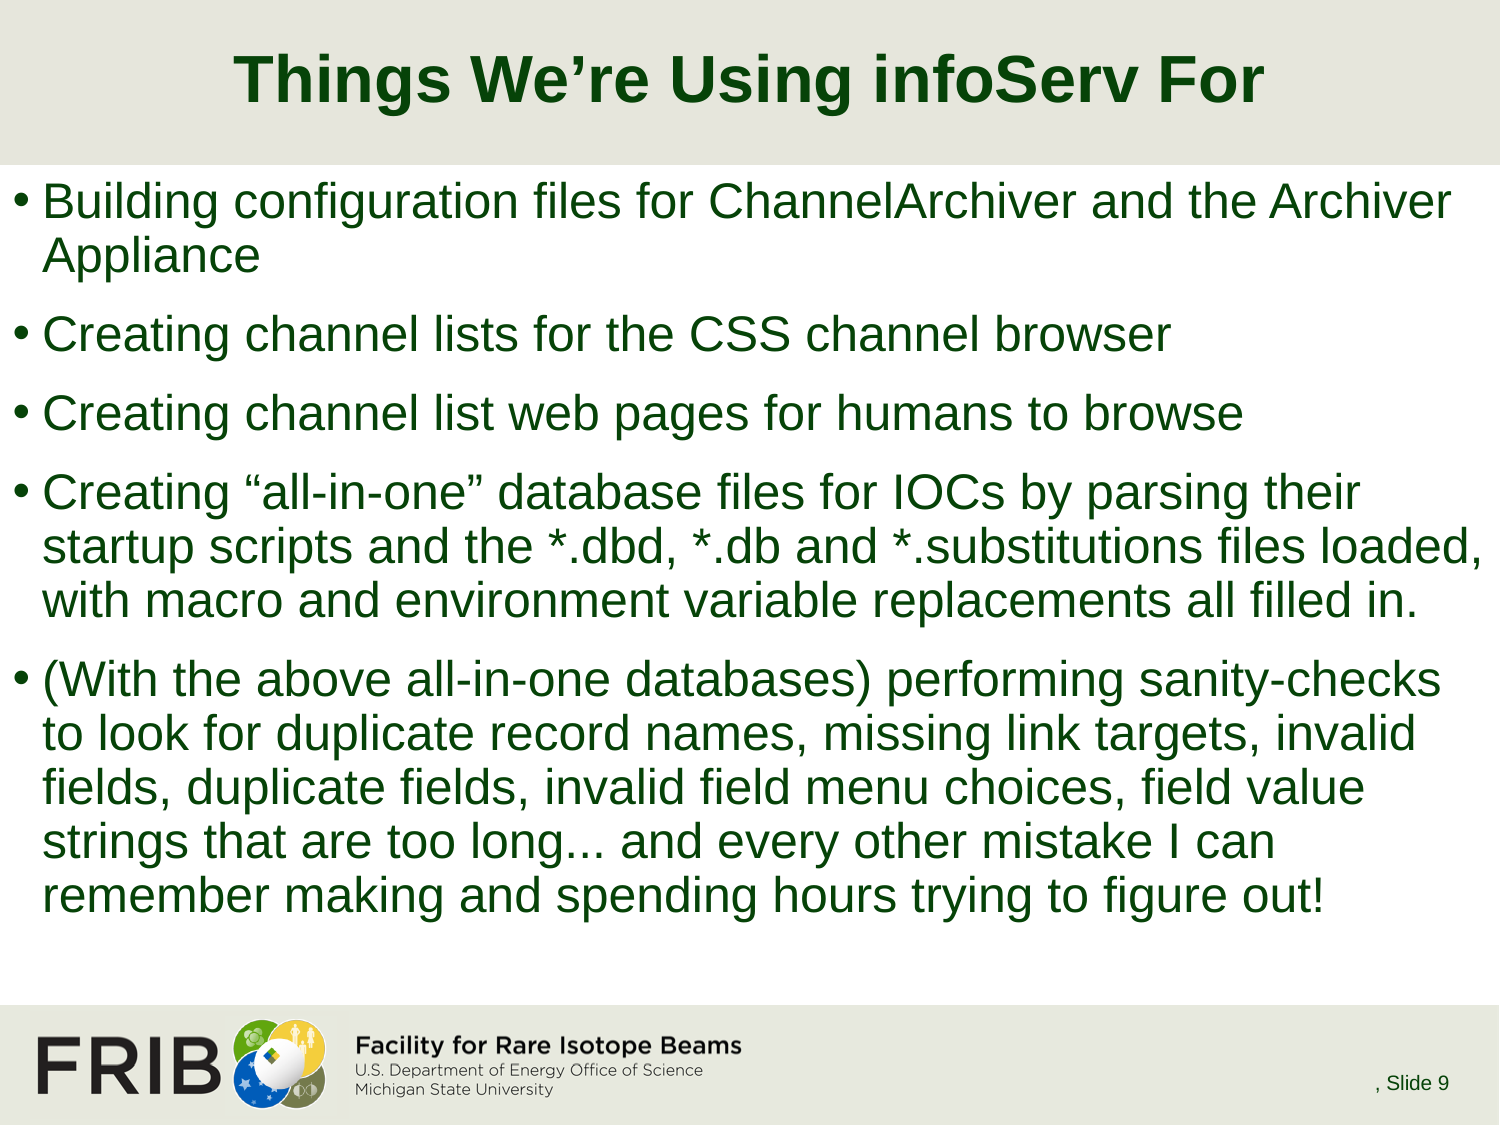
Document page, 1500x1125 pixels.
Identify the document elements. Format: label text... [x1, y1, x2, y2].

list Building configuration files for ChannelArchiver and the Archiver Appliance Creating channel lists for the CSS channel browser Creating channel list web pages for humans to browse Creating “all-in-one” database files for IOCs by parsing their startup scripts and the *.dbd, *.db and *.substitutions files loaded, with macro and environment variable replacements all filled in. (With the above all-in-one databases) performing sanity-checks to look for duplicate record names, missing link targets, invalid fields, duplicate fields, invalid field menu choices, field value strings that are too long... and every other mistake I can remember making and spending hours trying to figure out! [12, 174, 1488, 1000]
picture [0, 1005, 1499, 1125]
title Things We’re Using infoServ For [0, 0, 1500, 163]
slide_number , Slide 9 [1374, 1042, 1500, 1103]
footer J. Priller, May 2015 EPICS Collaboration Meeting - infoServ [679, 1042, 1374, 1103]
